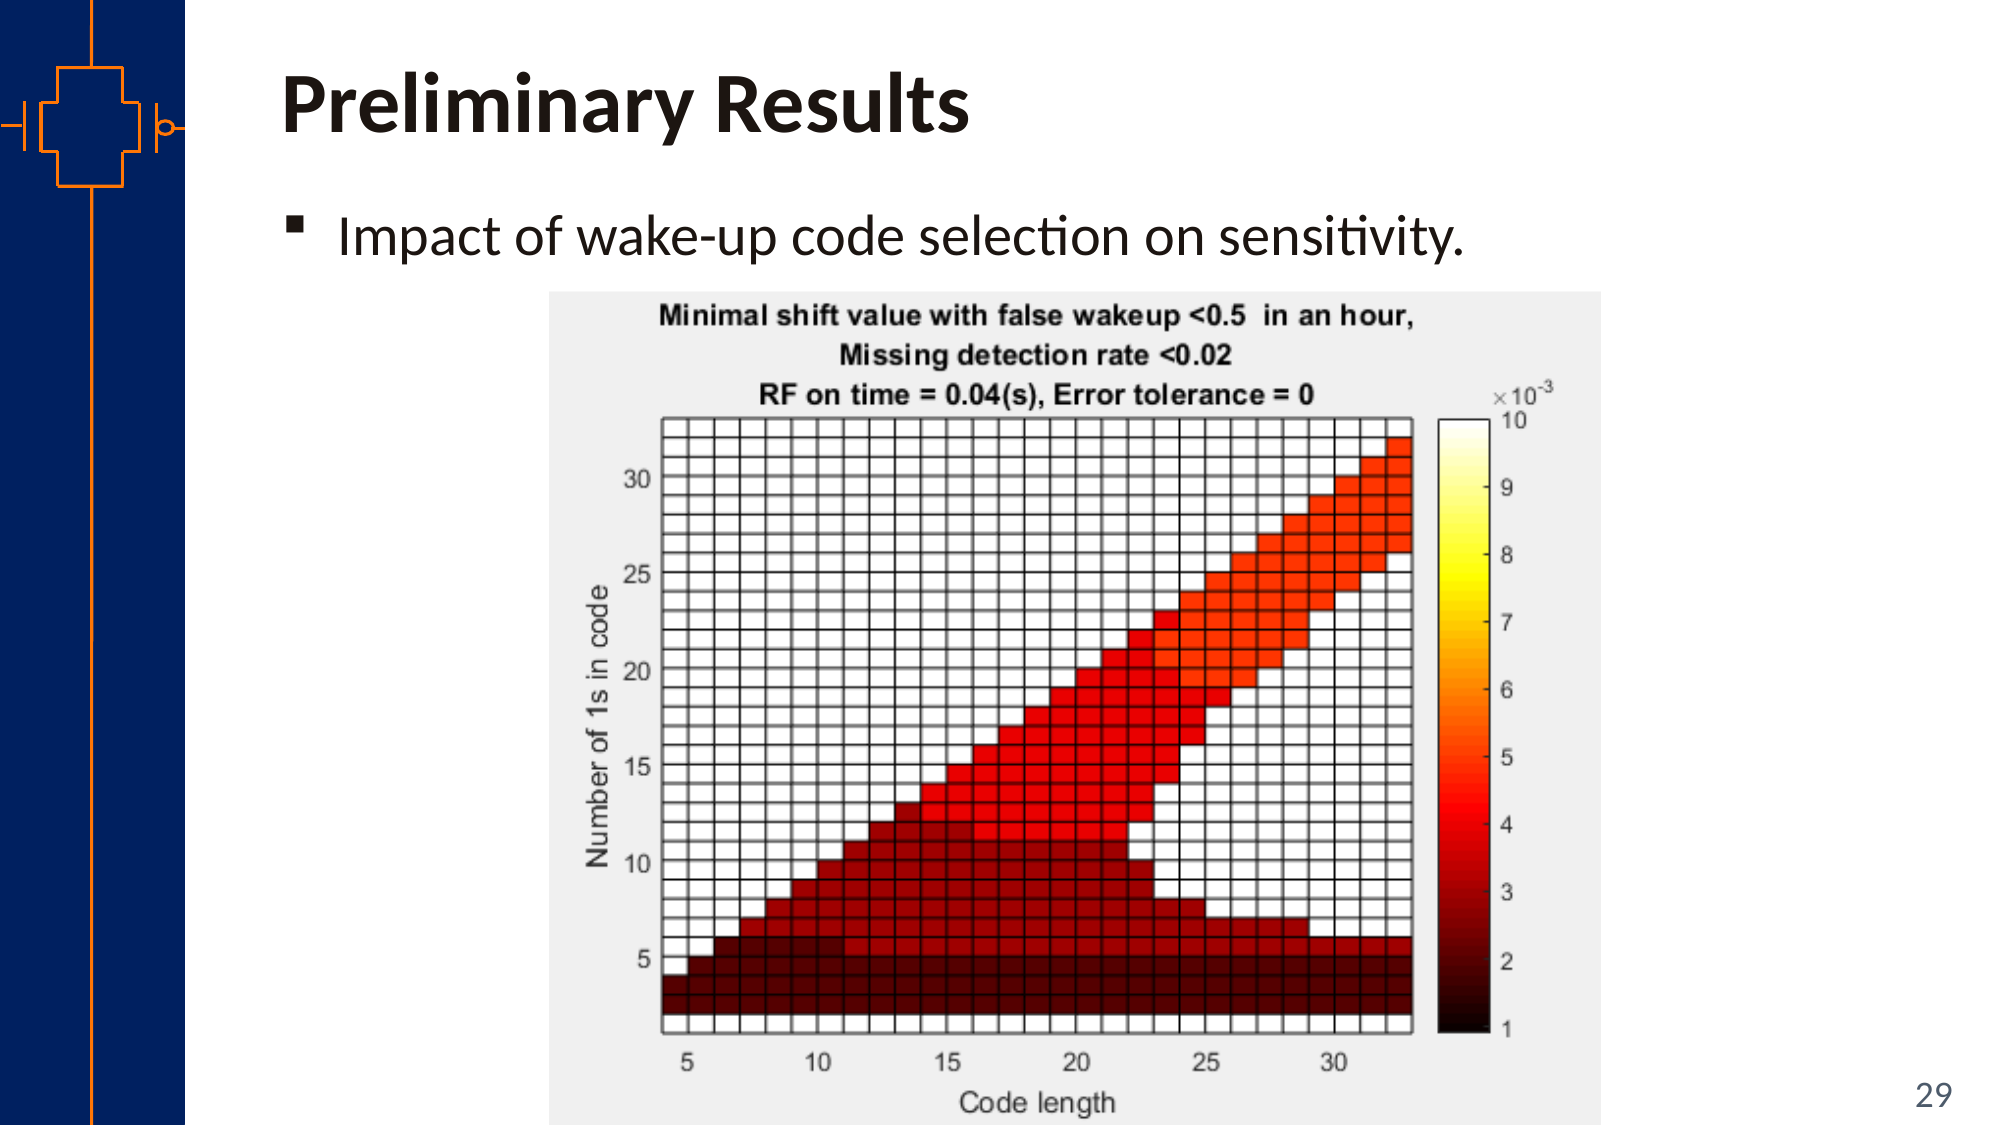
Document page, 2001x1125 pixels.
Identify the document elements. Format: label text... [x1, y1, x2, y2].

title Preliminary Results [266, 37, 1850, 157]
slide_number 29 [1899, 1062, 1984, 1123]
picture [549, 290, 1602, 1125]
list Impact of wake-up code selection on sensitivity. [266, 189, 1984, 1049]
